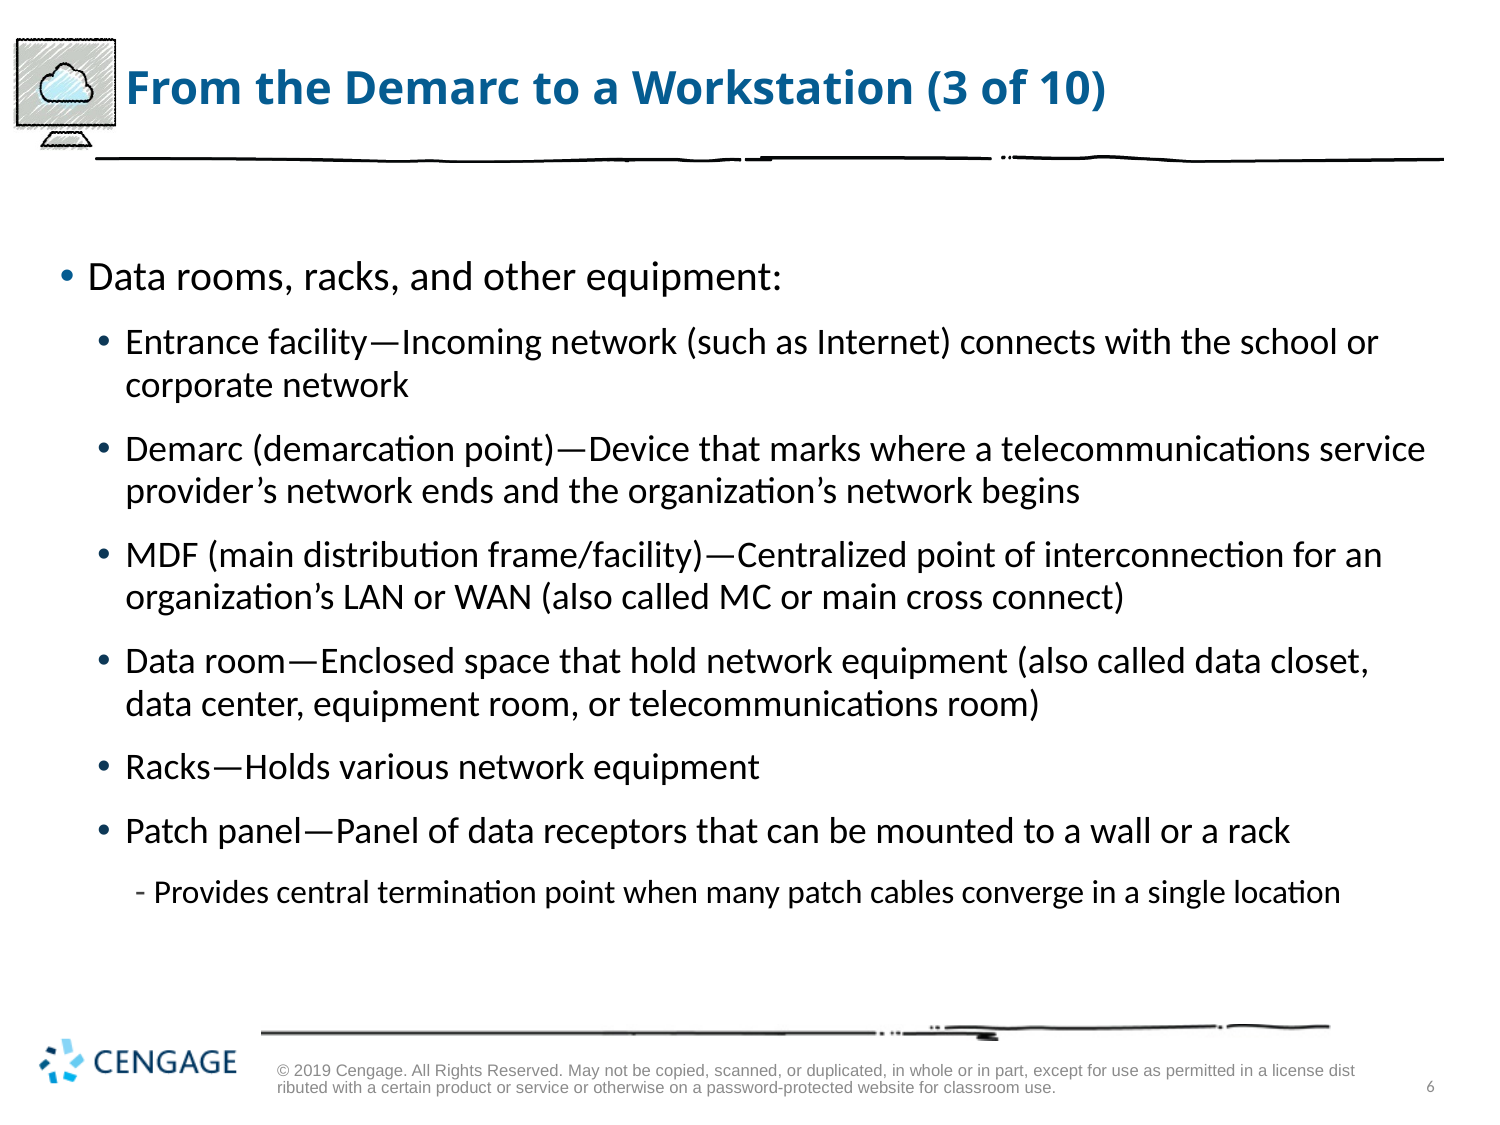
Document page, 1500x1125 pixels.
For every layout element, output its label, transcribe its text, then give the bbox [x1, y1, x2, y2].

picture [261, 1024, 1331, 1041]
picture [95, 155, 1444, 163]
picture [13, 36, 117, 151]
picture [19, 1025, 249, 1096]
footer © 2019 Cengage. All Rights Reserved. May not be copied, scanned, or duplicated, in whole or in part, except for use as permitted in a license distributed with a certain product or service or otherwise on a password-protected website for classroom use. [262, 1050, 1375, 1091]
title From the Demarc to a Workstation (3 of 10) [125, 66, 1442, 116]
list Data rooms, racks, and other equipment: Entrance facility—Incoming network (such as Internet) connects with the school or corporate network Demarc (demarcation point)—Device that marks where a telecommunications service provider’s network ends and the organization’s network begins M D F (main distribution frame/facility)—Centralized point of interconnection for an organization’s LAN or WAN (also called M C or main cross connect) Data room—Enclosed space that hold network equipment (also called data closet, data center, equipment room, or telecommunications room) Racks—Holds various network equipment Patch panel—Panel of data receptors that can be mounted to a wall or a rack Provides central termination point when many patch cables converge in a single location [59, 252, 1441, 918]
